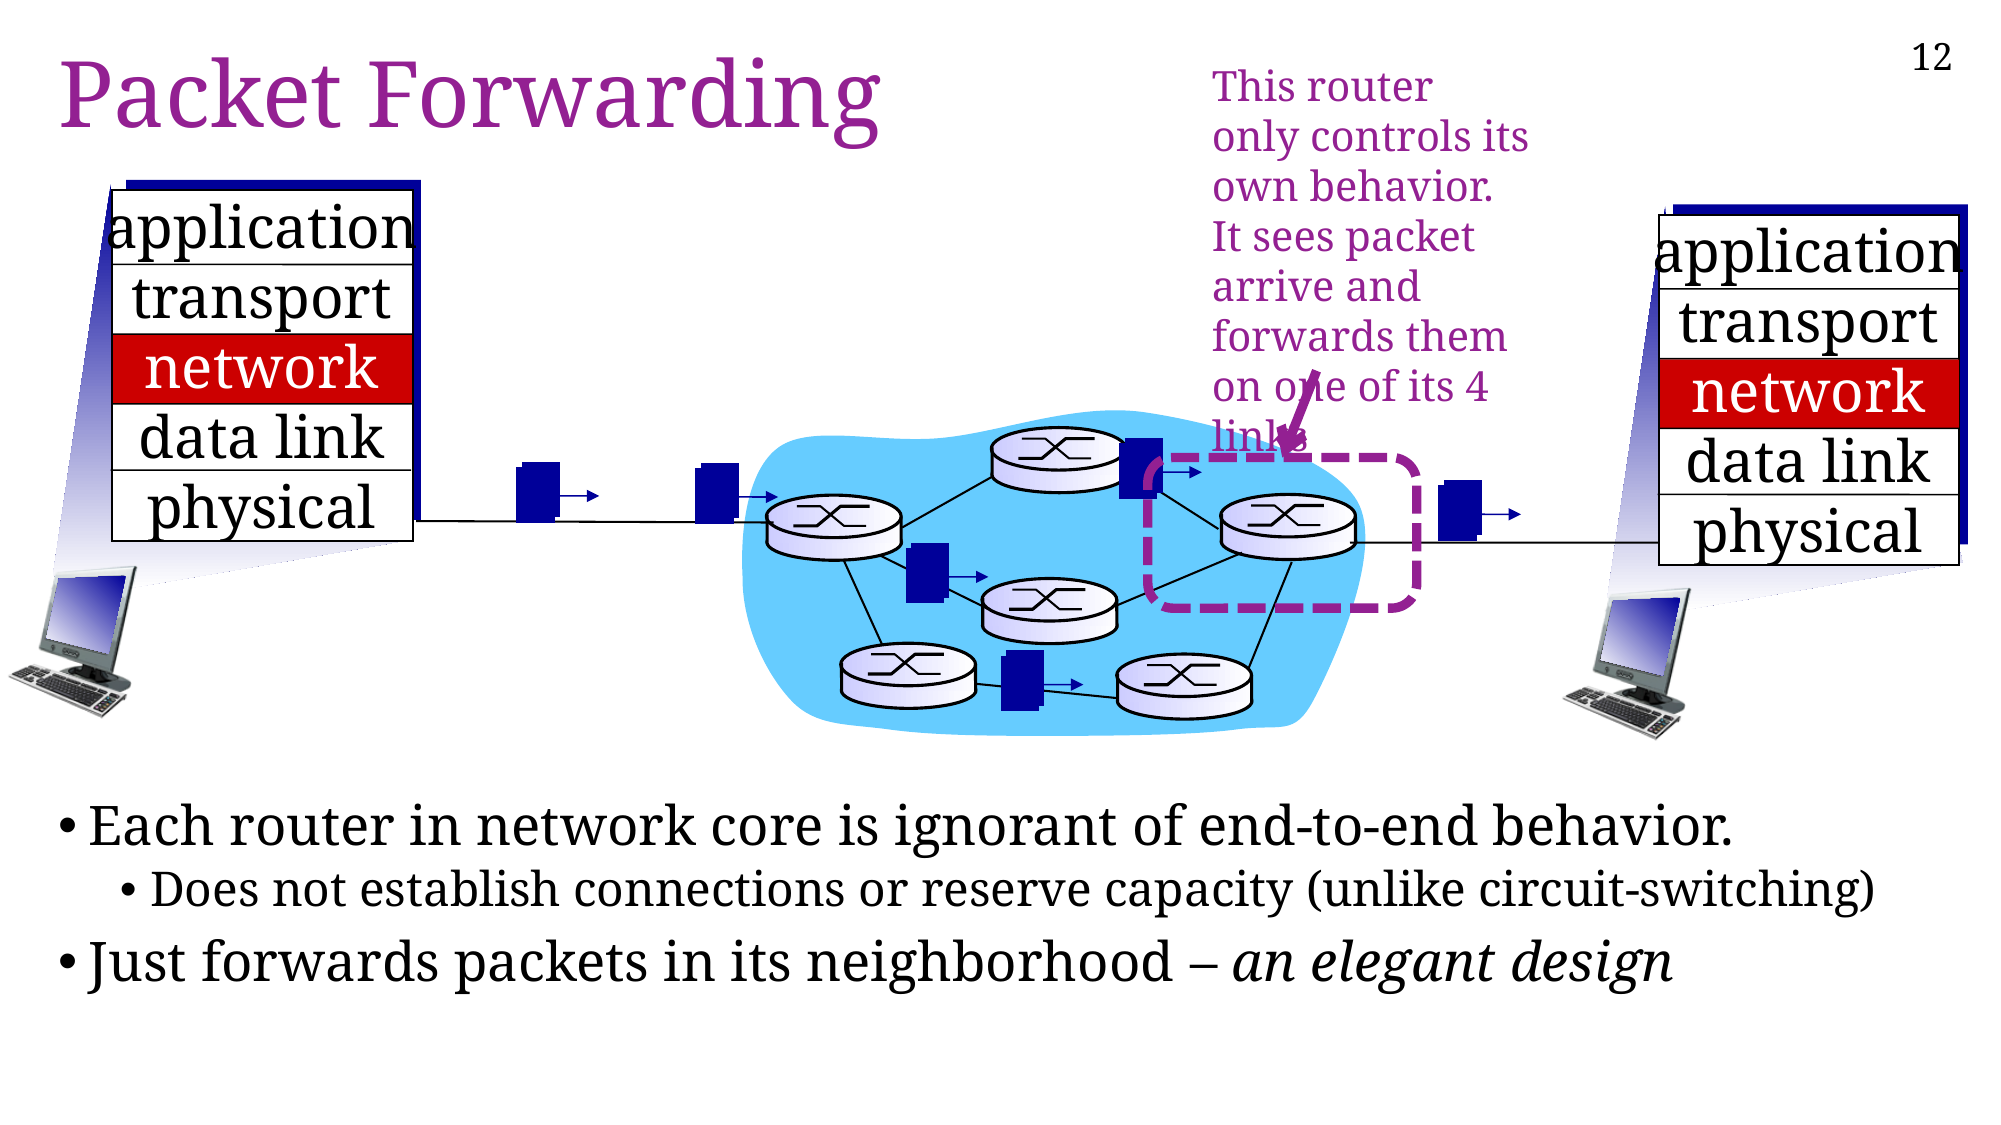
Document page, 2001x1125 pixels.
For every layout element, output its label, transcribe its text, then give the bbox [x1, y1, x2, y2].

list Each router in network core is ignorant of end-to-end behavior. Does not establish connections or reserve capacity (unlike circuit-switching) Just forwards packets in its neighborhood – an elegant design [43, 790, 1953, 1106]
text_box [0, 179, 1986, 752]
title Packet Forwarding [43, 25, 1953, 171]
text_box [1147, 52, 1545, 609]
